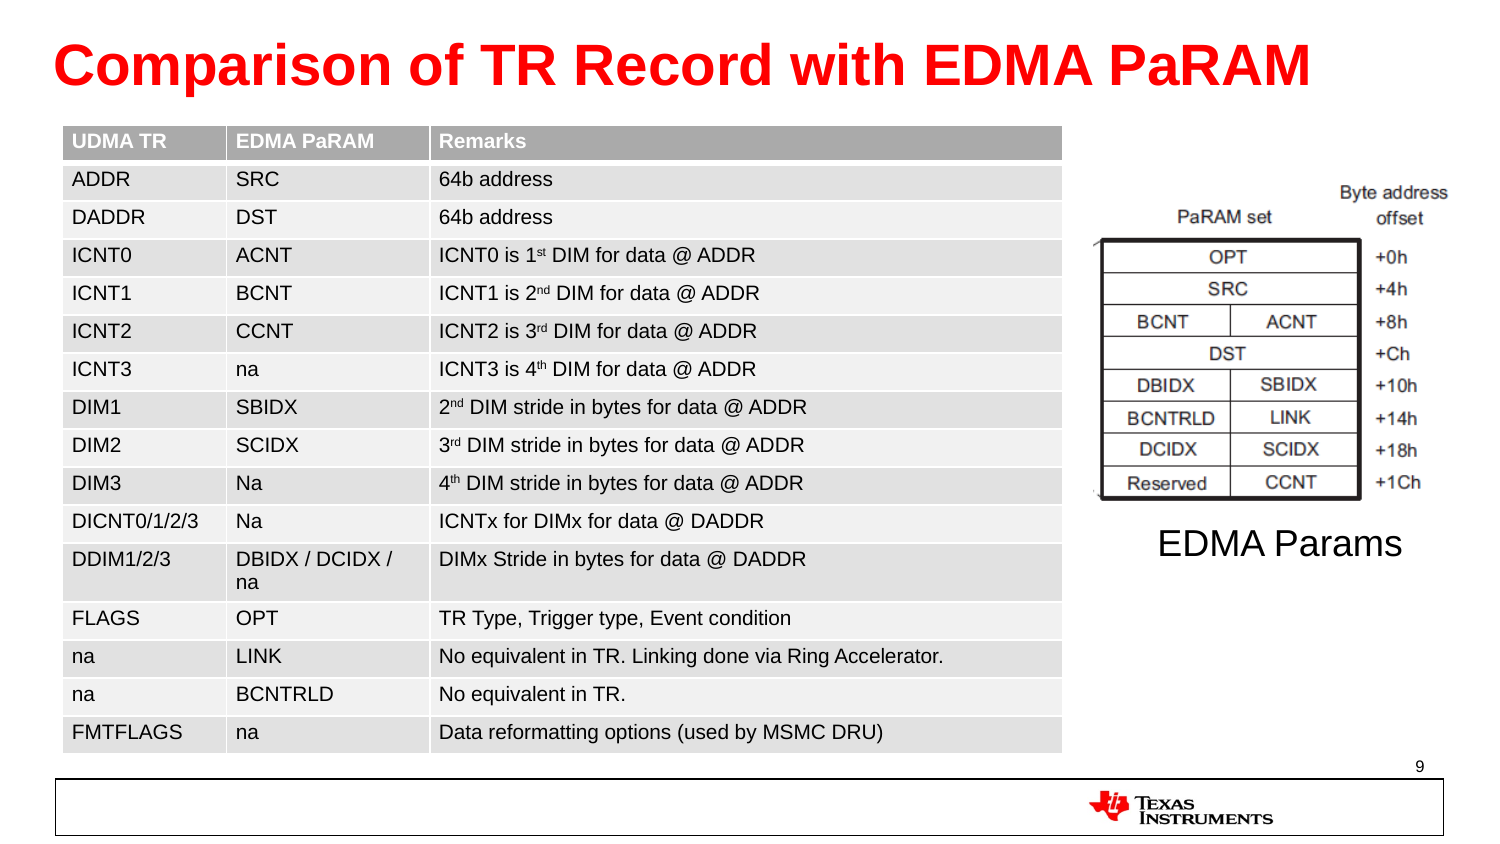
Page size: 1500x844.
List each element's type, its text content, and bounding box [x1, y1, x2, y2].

table_cell ICNT0 [63, 240, 226, 276]
table_cell DDIM1/2/3 [63, 544, 226, 601]
table_cell LINK [227, 641, 429, 677]
table_cell DIMx Stride in bytes for data @ DADDR [431, 544, 1062, 601]
table_cell na [227, 717, 429, 753]
table_cell ACNT [227, 240, 429, 276]
table_cell SRC [227, 166, 429, 200]
table_cell OPT [227, 603, 429, 639]
table_cell ICNT3 is 4th DIM for data @ ADDR [431, 354, 1062, 390]
table_cell ICNTx for DIMx for data @ DADDR [431, 506, 1062, 542]
table_cell DICNT0/1/2/3 [63, 506, 226, 542]
table_cell ICNT3 [63, 354, 226, 390]
table_cell Na [227, 468, 429, 504]
table_cell No equivalent in TR. Linking done via Ring Accelerator. [431, 641, 1062, 677]
table_cell No equivalent in TR. [431, 679, 1062, 715]
picture [1087, 789, 1274, 825]
table_cell DST [227, 202, 429, 238]
table_cell SBIDX [227, 392, 429, 428]
table_cell 64b address [431, 166, 1062, 200]
table_cell Na [227, 506, 429, 542]
table_cell ICNT2 [63, 316, 226, 352]
table_cell SCIDX [227, 430, 429, 466]
table_cell BCNTRLD [227, 679, 429, 715]
table_header Remarks [431, 126, 1062, 160]
table_cell na [63, 679, 226, 715]
title Comparison of TR Record with EDMA PaRAM [37, 17, 1426, 119]
table_cell na [227, 354, 429, 390]
table_cell DADDR [63, 202, 226, 238]
table_cell DIM2 [63, 430, 226, 466]
table_cell DIM3 [63, 468, 226, 504]
table_cell CCNT [227, 316, 429, 352]
picture [1093, 167, 1467, 512]
text_box EDMA Params [1142, 521, 1418, 571]
table_header UDMA TR [63, 126, 226, 160]
table_cell DBIDX / DCIDX / na [227, 544, 429, 601]
table_cell FLAGS [63, 603, 226, 639]
table_cell na [63, 641, 226, 677]
table_cell TR Type, Trigger type, Event condition [431, 603, 1062, 639]
table_cell ICNT1 [63, 278, 226, 314]
table_cell ICNT2 is 3rd DIM for data @ ADDR [431, 316, 1062, 352]
table_cell 2nd DIM stride in bytes for data @ ADDR [431, 392, 1062, 428]
table_cell Data reformatting options (used by MSMC DRU) [431, 717, 1062, 753]
table_cell BCNT [227, 278, 429, 314]
table_cell 3rd DIM stride in bytes for data @ ADDR [431, 430, 1062, 466]
table_cell FMTFLAGS [63, 717, 226, 753]
table_cell ICNT1 is 2nd DIM for data @ ADDR [431, 278, 1062, 314]
table_cell DIM1 [63, 392, 226, 428]
table_cell ADDR [63, 166, 226, 200]
table_cell 64b address [431, 202, 1062, 238]
table_cell ICNT0 is 1st DIM for data @ ADDR [431, 240, 1062, 276]
slide_number 9 [1089, 747, 1440, 774]
table_cell 4th DIM stride in bytes for data @ ADDR [431, 468, 1062, 504]
table_header EDMA PaRAM [227, 126, 429, 160]
